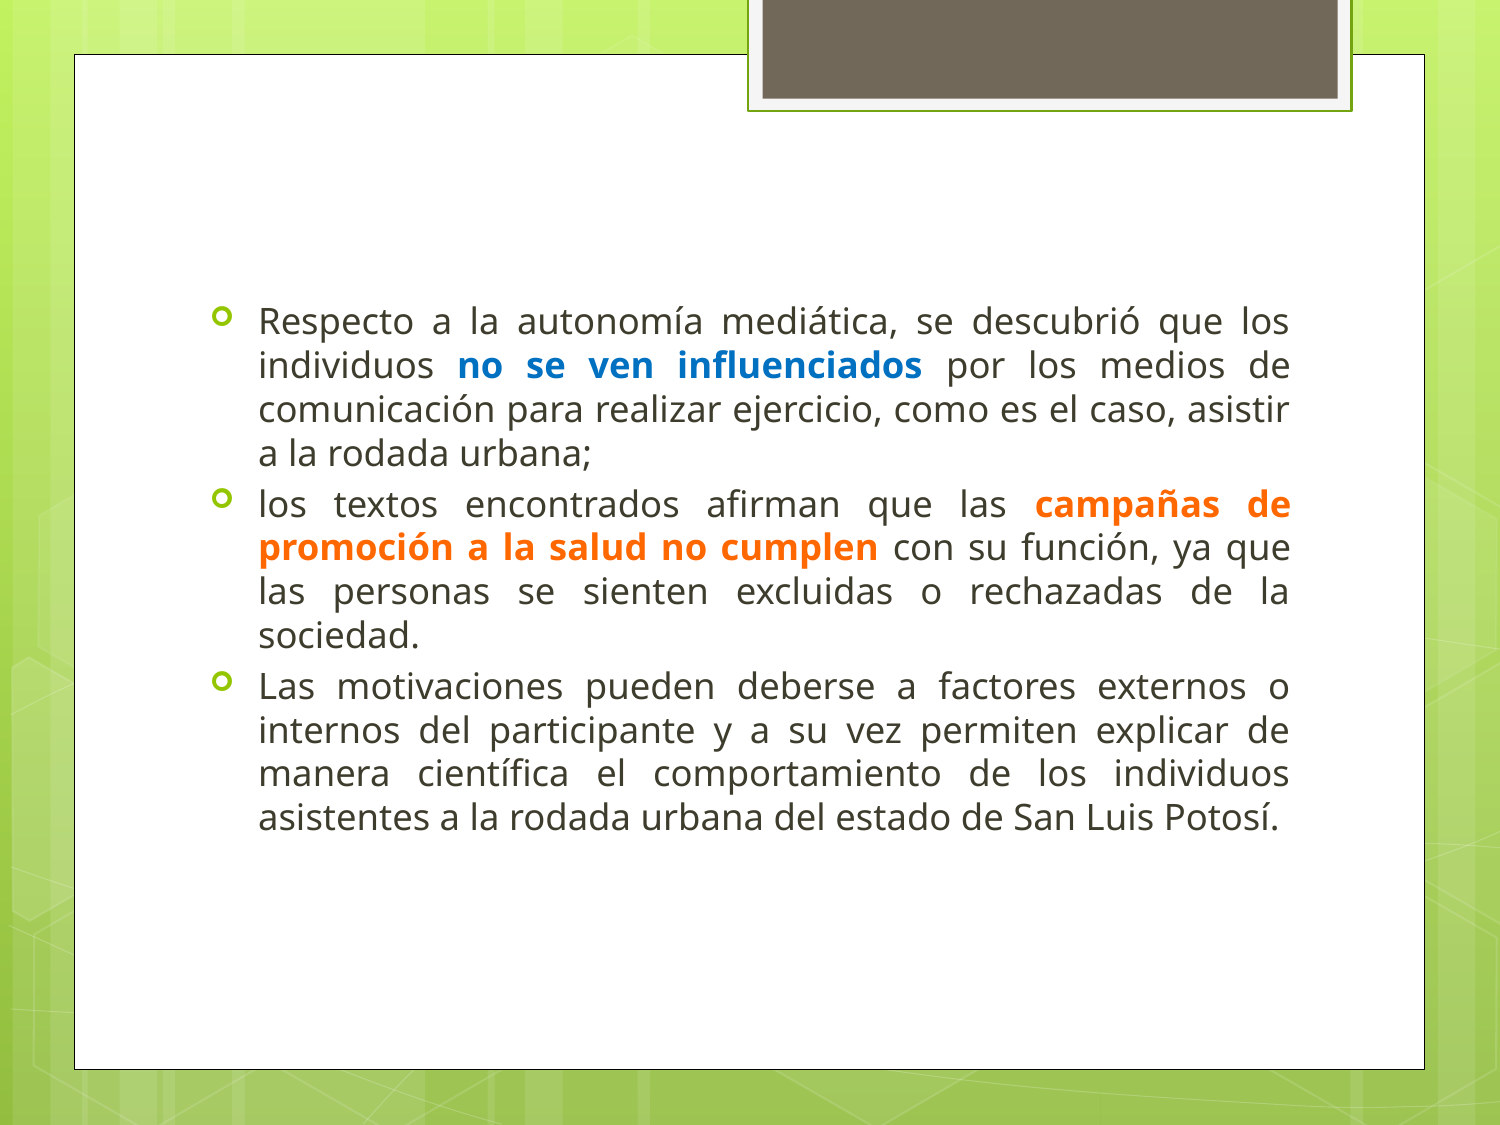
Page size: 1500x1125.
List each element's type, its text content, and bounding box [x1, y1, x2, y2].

list Respecto a la autonomía mediática, se descubrió que los individuos no se ven influenciados por los medios de comunicación para realizar ejercicio, como es el caso, asistir a la rodada urbana; los textos encontrados afirman que las campañas de promoción a la salud no cumplen con su función, ya que las personas se sienten excluidas o rechazadas de la sociedad. Las motivaciones pueden deberse a factores externos o internos del participante y a su vez permiten explicar de manera científica el comportamiento de los individuos asistentes a la rodada urbana del estado de San Luis Potosí. [194, 290, 1307, 867]
